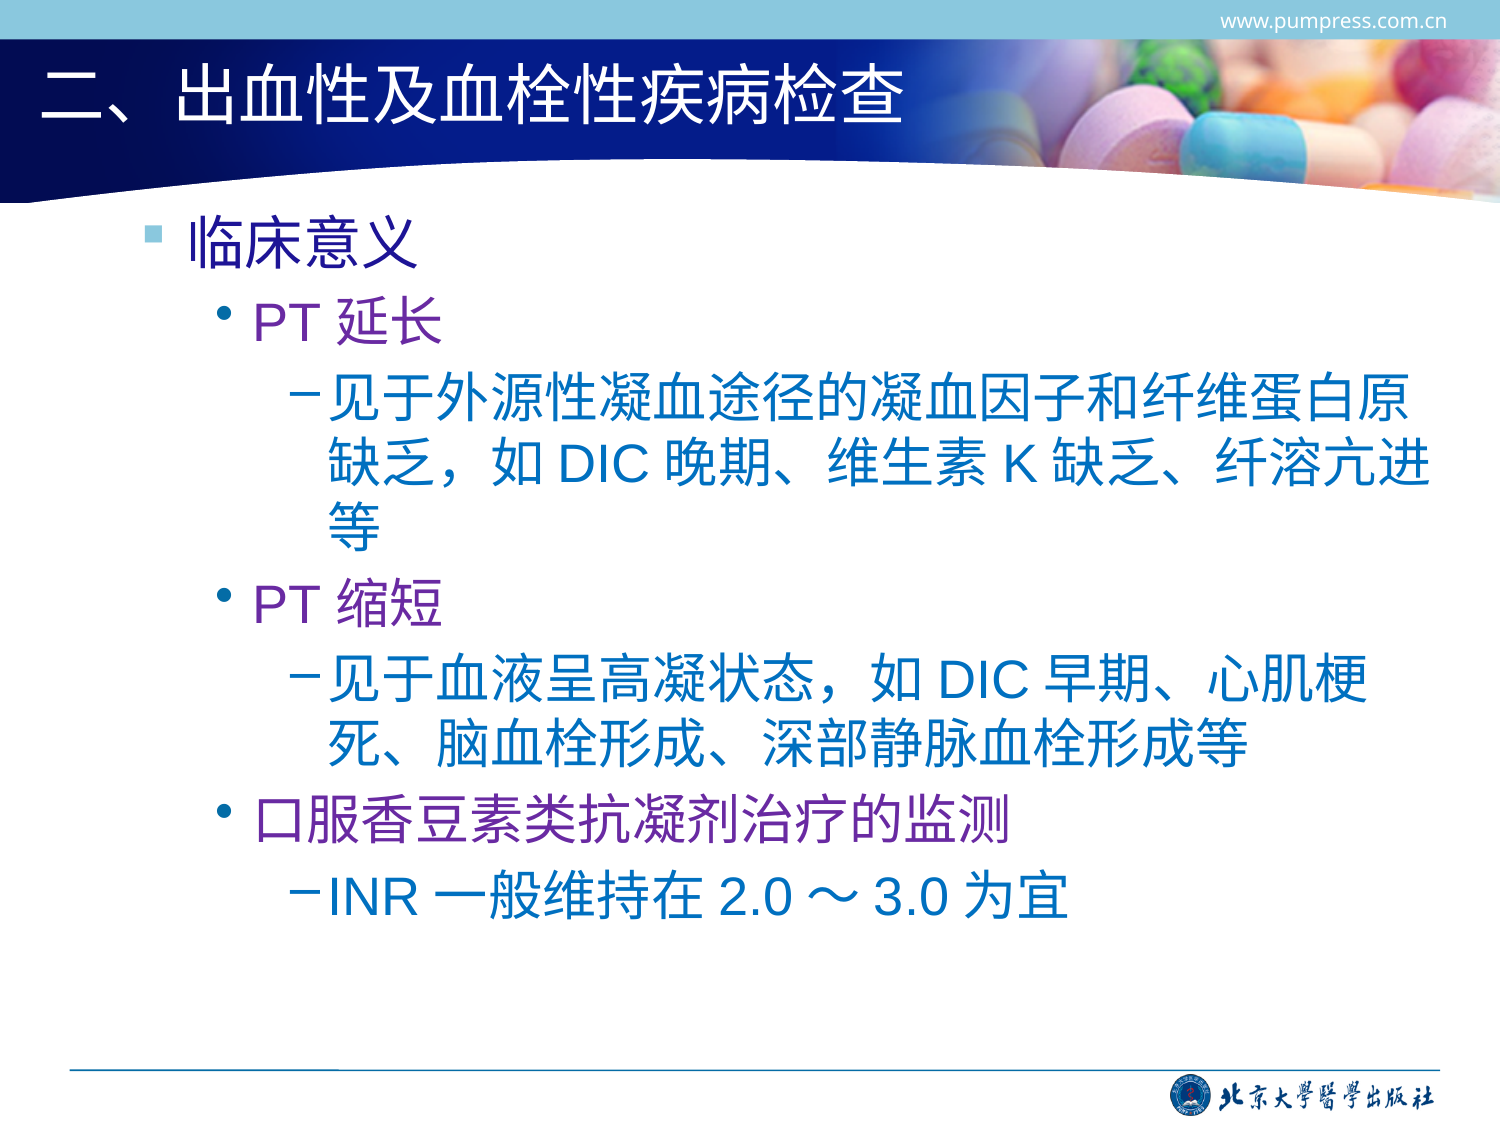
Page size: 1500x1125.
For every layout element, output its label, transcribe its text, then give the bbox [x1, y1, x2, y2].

title 二、出血性及血栓性疾病检查 [23, 46, 1349, 140]
picture [1170, 1074, 1436, 1118]
slide_number www.pumpress.com.cn [1024, 0, 1463, 38]
picture [0, 40, 1500, 203]
list 临床意义 PT延长 见于外源性凝血途径的凝血因子和纤维蛋白原缺乏，如DIC晚期、维生素K缺乏、纤溶亢进等 PT缩短 见于血液呈高凝状态，如DIC早期、心肌梗死、脑血栓形成、深部静脉血栓形成等 口服香豆素类抗凝剂治疗的监测 INR一般维持在2.0～3.0为宜 [49, 198, 1463, 1026]
